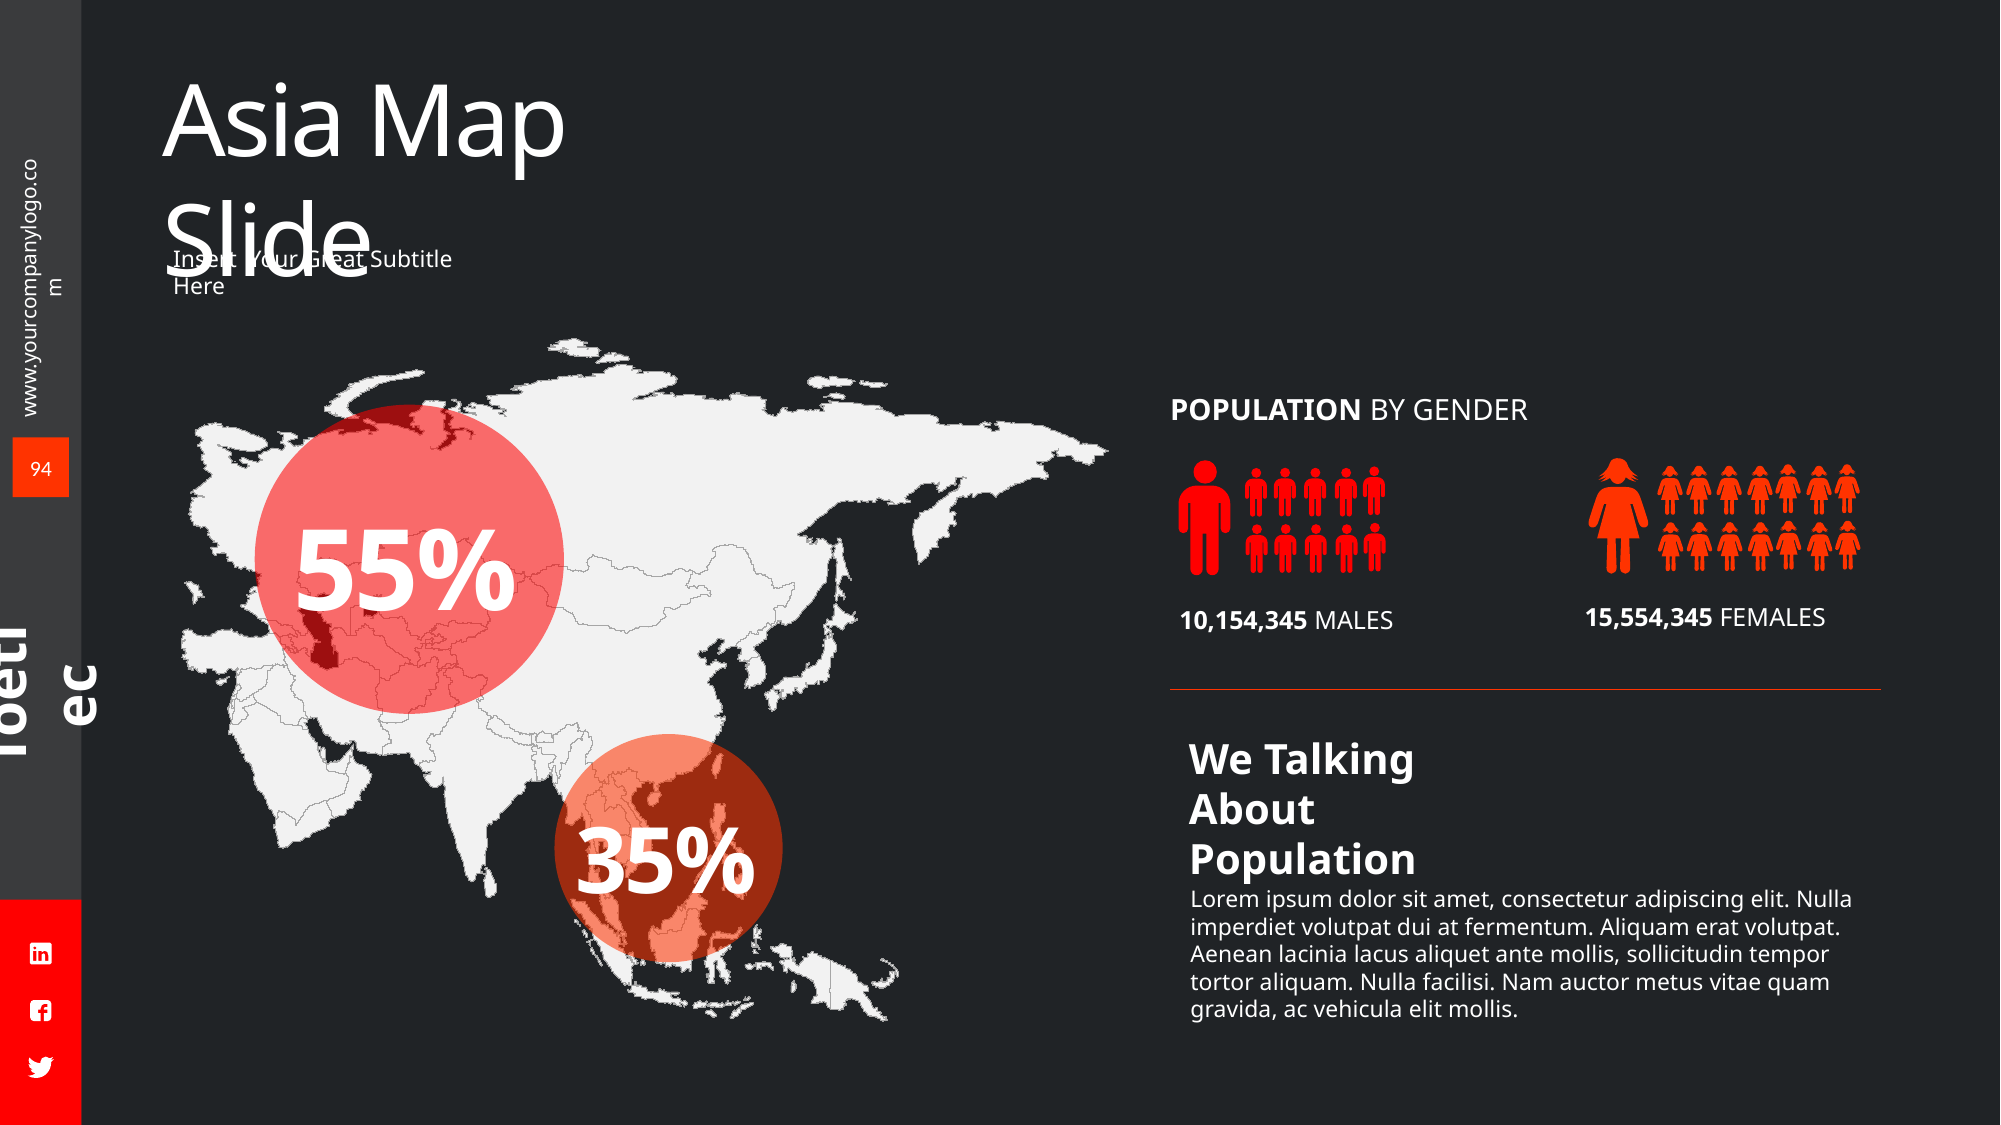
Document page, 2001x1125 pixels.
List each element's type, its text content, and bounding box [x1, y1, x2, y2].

text_box Insert Your Great Subtitle Here [158, 237, 512, 307]
text_box 10,154,345 MALES [1164, 596, 1409, 642]
text_box Asia Map Slide [147, 116, 677, 236]
text_box Lorem ipsum dolor sit amet, consectetur adipiscing elit. Nulla imperdiet volutpat dui at fermentum. Aliquam erat volutpat. Aenean lacinia lacus aliquet ante mollis, sollicitudin tempor tortor aliquam. Nulla facilisi. Nam auctor metus vitae quam gravida, ac vehicula elit mollis. [1175, 877, 1882, 1030]
text_box POPULATION BY GENDER [1155, 383, 1544, 434]
slide_number 94 [12, 437, 69, 498]
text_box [1178, 460, 1386, 576]
text_box We Talking About Population [1174, 743, 1547, 872]
text_box 15,554,345 FEMALES [1569, 594, 1842, 640]
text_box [181, 338, 1109, 1021]
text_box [1588, 458, 1861, 574]
